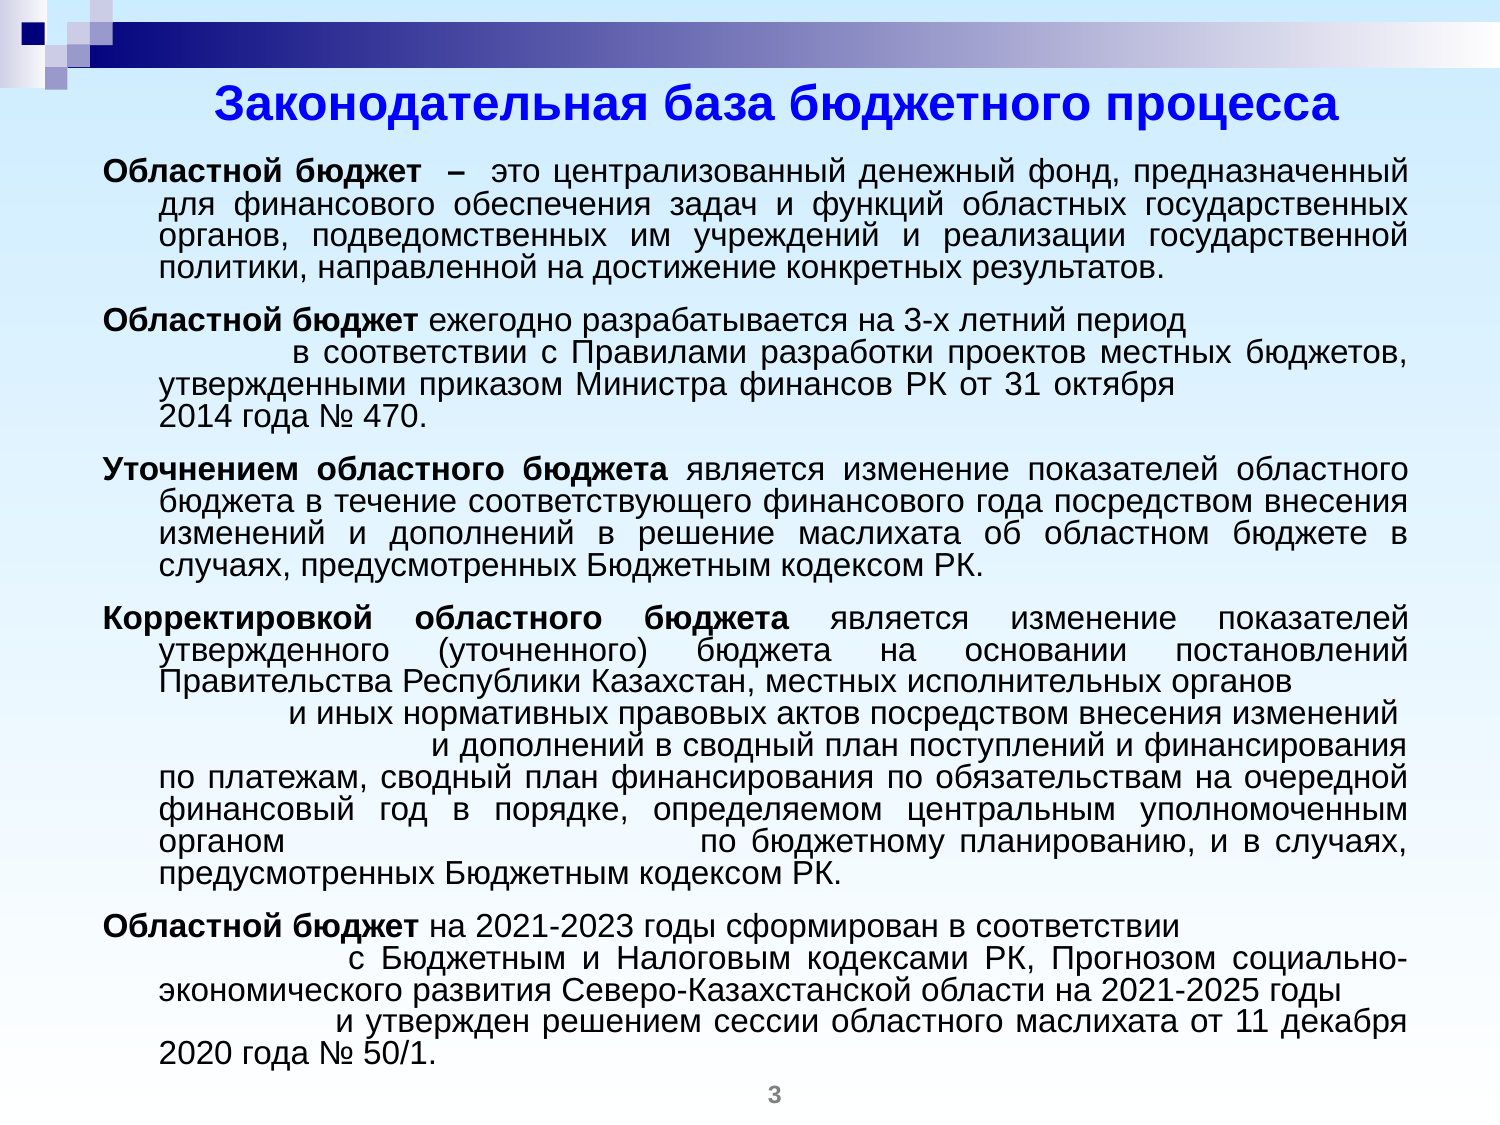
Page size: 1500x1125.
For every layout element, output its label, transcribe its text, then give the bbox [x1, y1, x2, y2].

text_box 3 [624, 1075, 925, 1112]
list Областной бюджет – это централизованный денежный фонд, предназначенный для финансового обеспечения задач и функций областных государственных органов, подведомственных им учреждений и реализации государственной политики, направленной на достижение конкретных результатов. Областной бюджет ежегодно разрабатывается на 3-х летний период в соответствии с Правилами разработки проектов местных бюджетов, утвержденными приказом Министра финансов РК от 31 октября 2014 года № 470. Уточнением областного бюджета является изменение показателей областного бюджета в течение соответствующего финансового года посредством внесения изменений и дополнений в решение маслихата об областном бюджете в случаях, предусмотренных Бюджетным кодексом РК. Корректировкой областного бюджета является изменение показателей утвержденного (уточненного) бюджета на основании постановлений Правительства Республики Казахстан, местных исполнительных органов и иных нормативных правовых актов посредством внесения изменений и дополнений в сводный план поступлений и финансирования по платежам, сводный план финансирования по обязательствам на очередной финансовый год в порядке, определяемом центральным уполномоченным органом по бюджетному планированию, и в случаях, предусмотренных Бюджетным кодексом РК. Областной бюджет на 2021-2023 годы сформирован в соответствии с Бюджетным и Налоговым кодексами РК, Прогнозом социально-экономического развития Северо-Казахстанской области на 2021-2025 годы и утвержден решением сессии областного маслихата от 11 декабря 2020 года № 50/1. [87, 149, 1425, 1088]
title Законодательная база бюджетного процесса [125, 75, 1428, 125]
